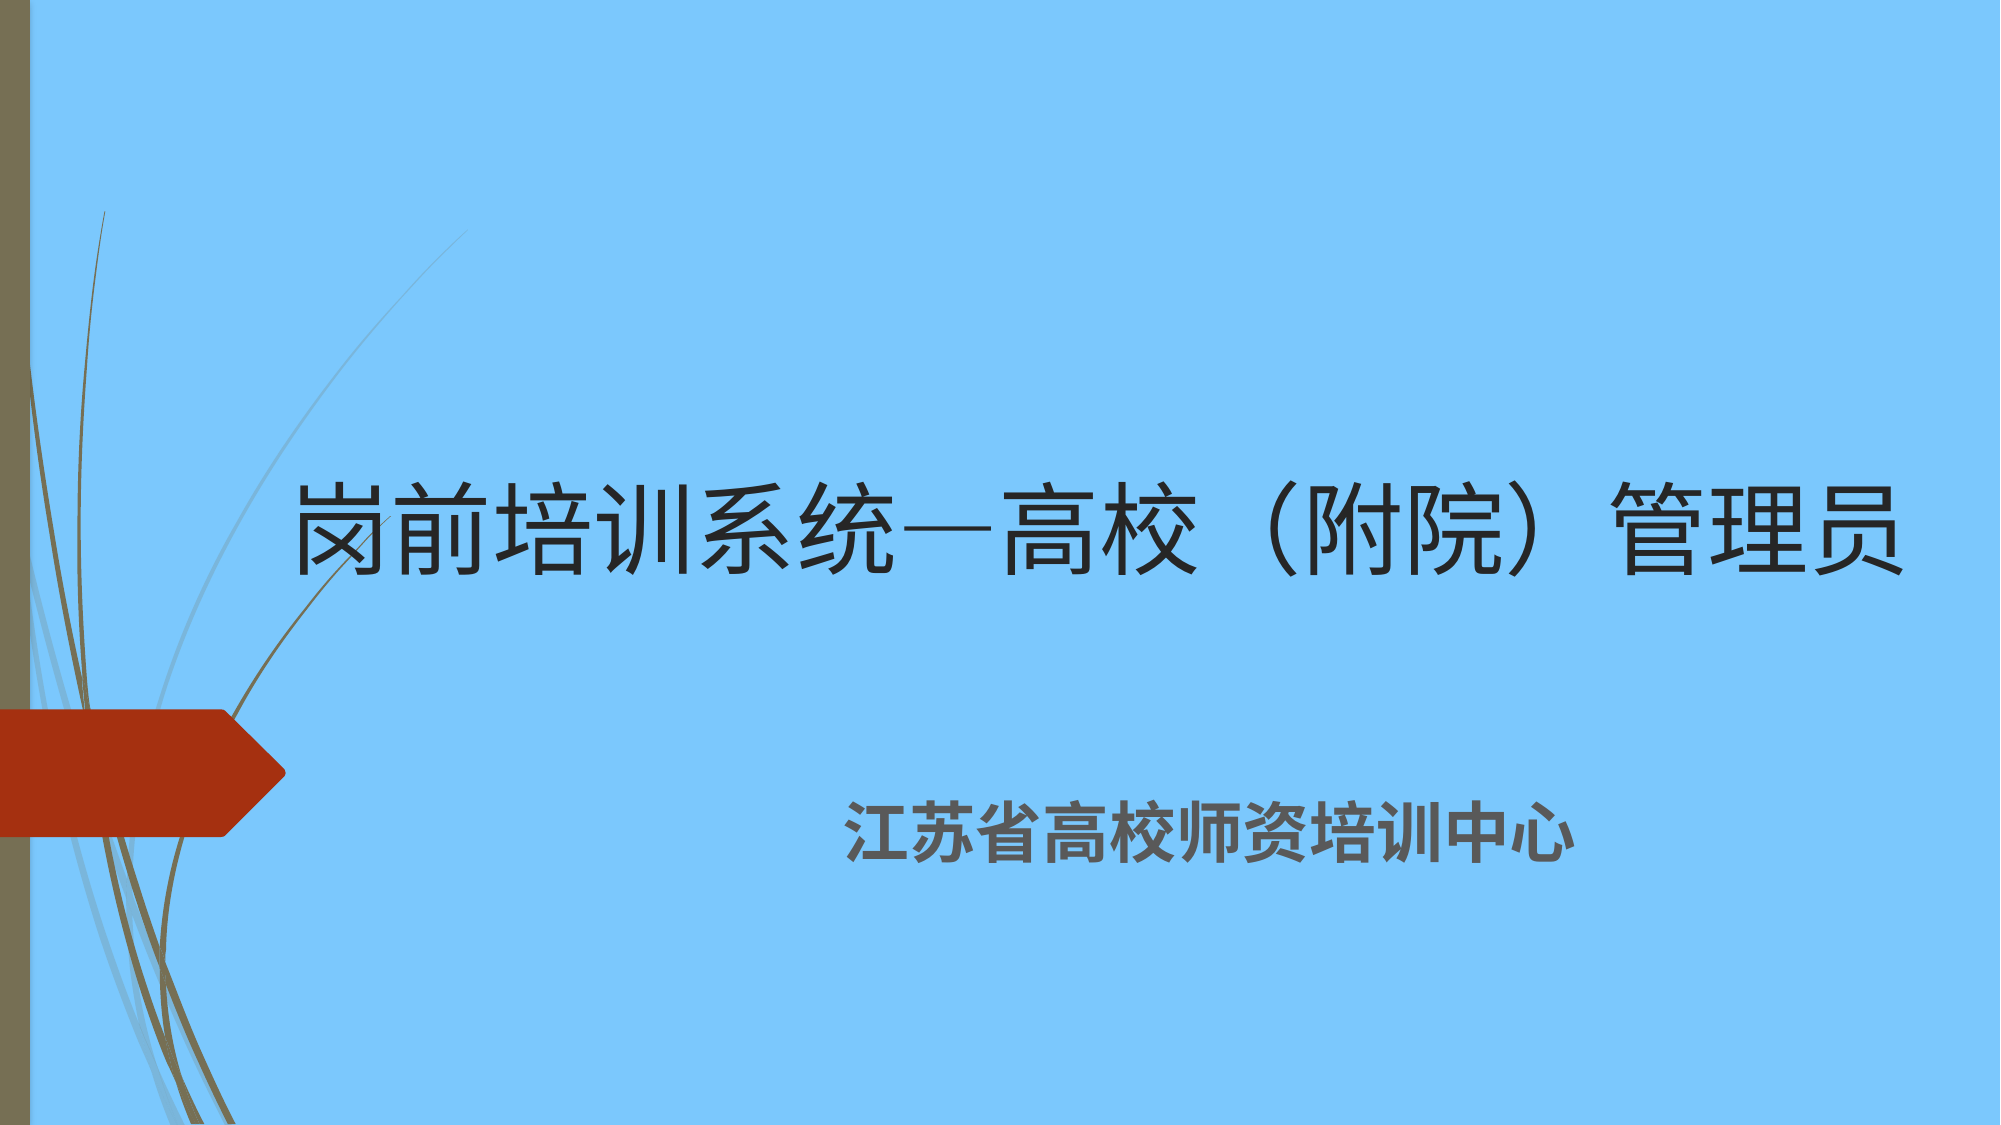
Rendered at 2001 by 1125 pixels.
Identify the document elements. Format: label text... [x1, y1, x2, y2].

subtitle 江苏省高校师资培训中心 [424, 783, 1888, 969]
title 岗前培训系统—高校（附院）管理员 [274, 344, 1943, 717]
